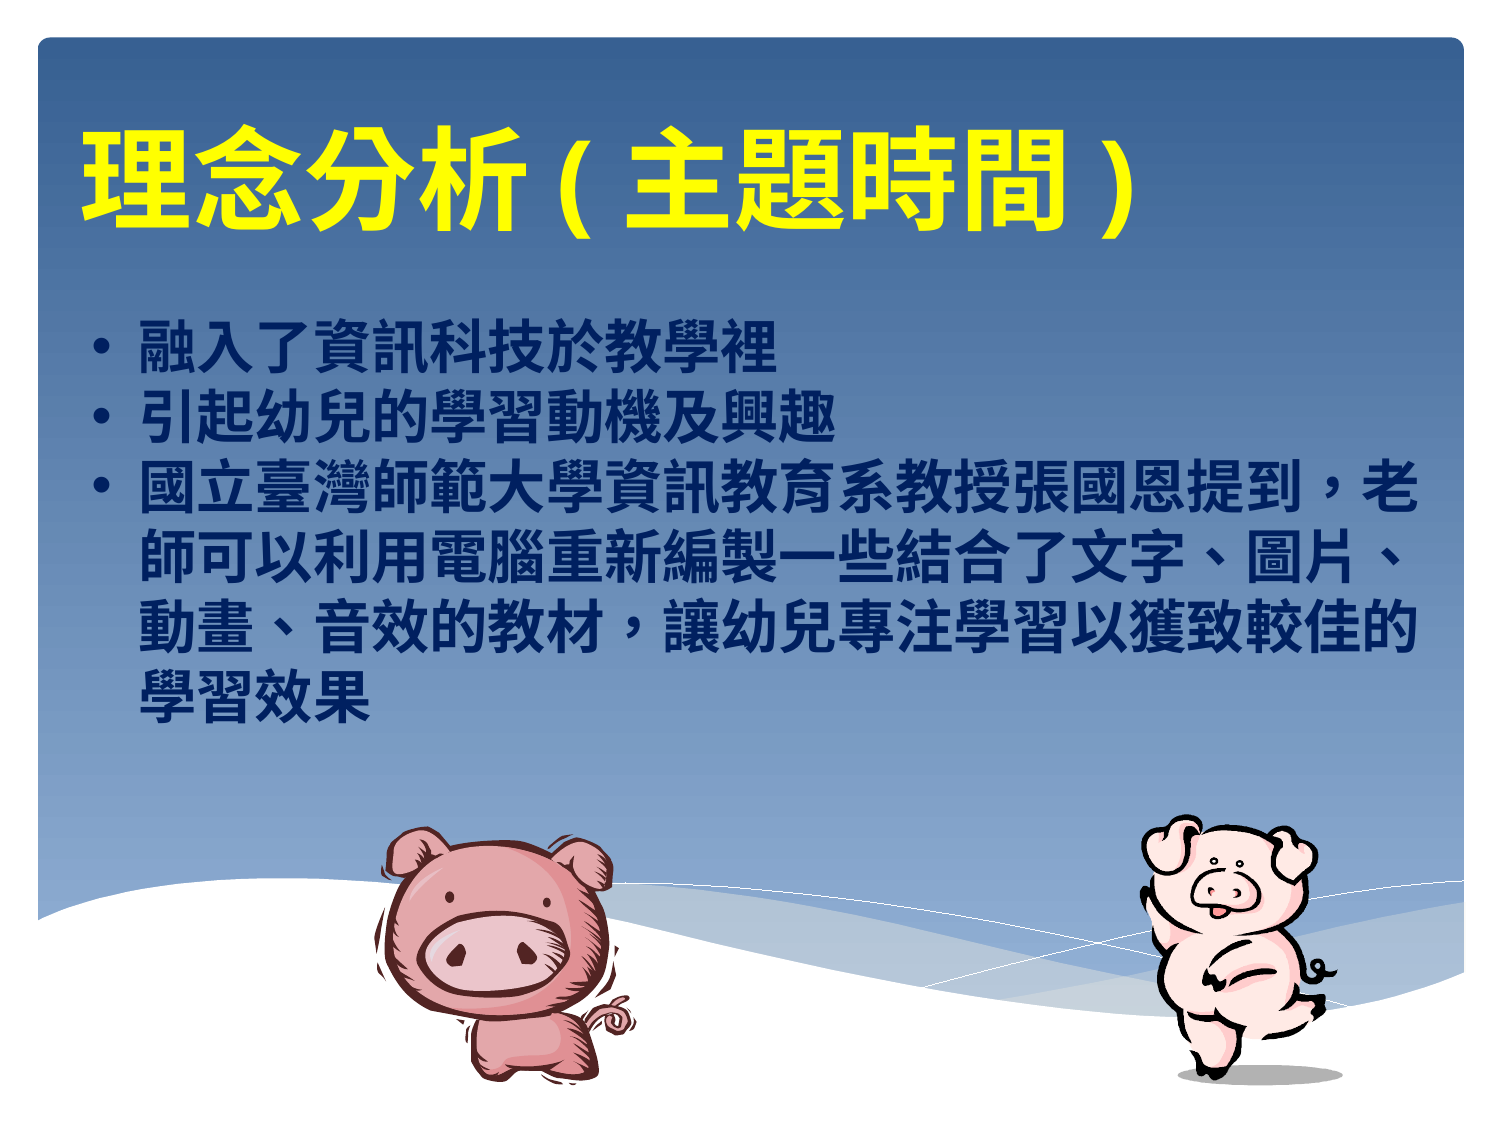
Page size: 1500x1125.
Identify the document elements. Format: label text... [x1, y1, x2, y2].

picture [374, 826, 637, 1086]
text_box 融入了資訊科技於教學裡 引起幼兒的學習動機及興趣 國立臺灣師範大學資訊教育系教授張國恩提到，老師可以利用電腦重新編製一些結合了文字、圖片、動畫、音效的教材，讓幼兒專注學習以獲致較佳的學習效果 [76, 302, 1436, 783]
text_box 理念分析(主題時間) [0, 101, 1217, 252]
picture [1139, 814, 1344, 1086]
